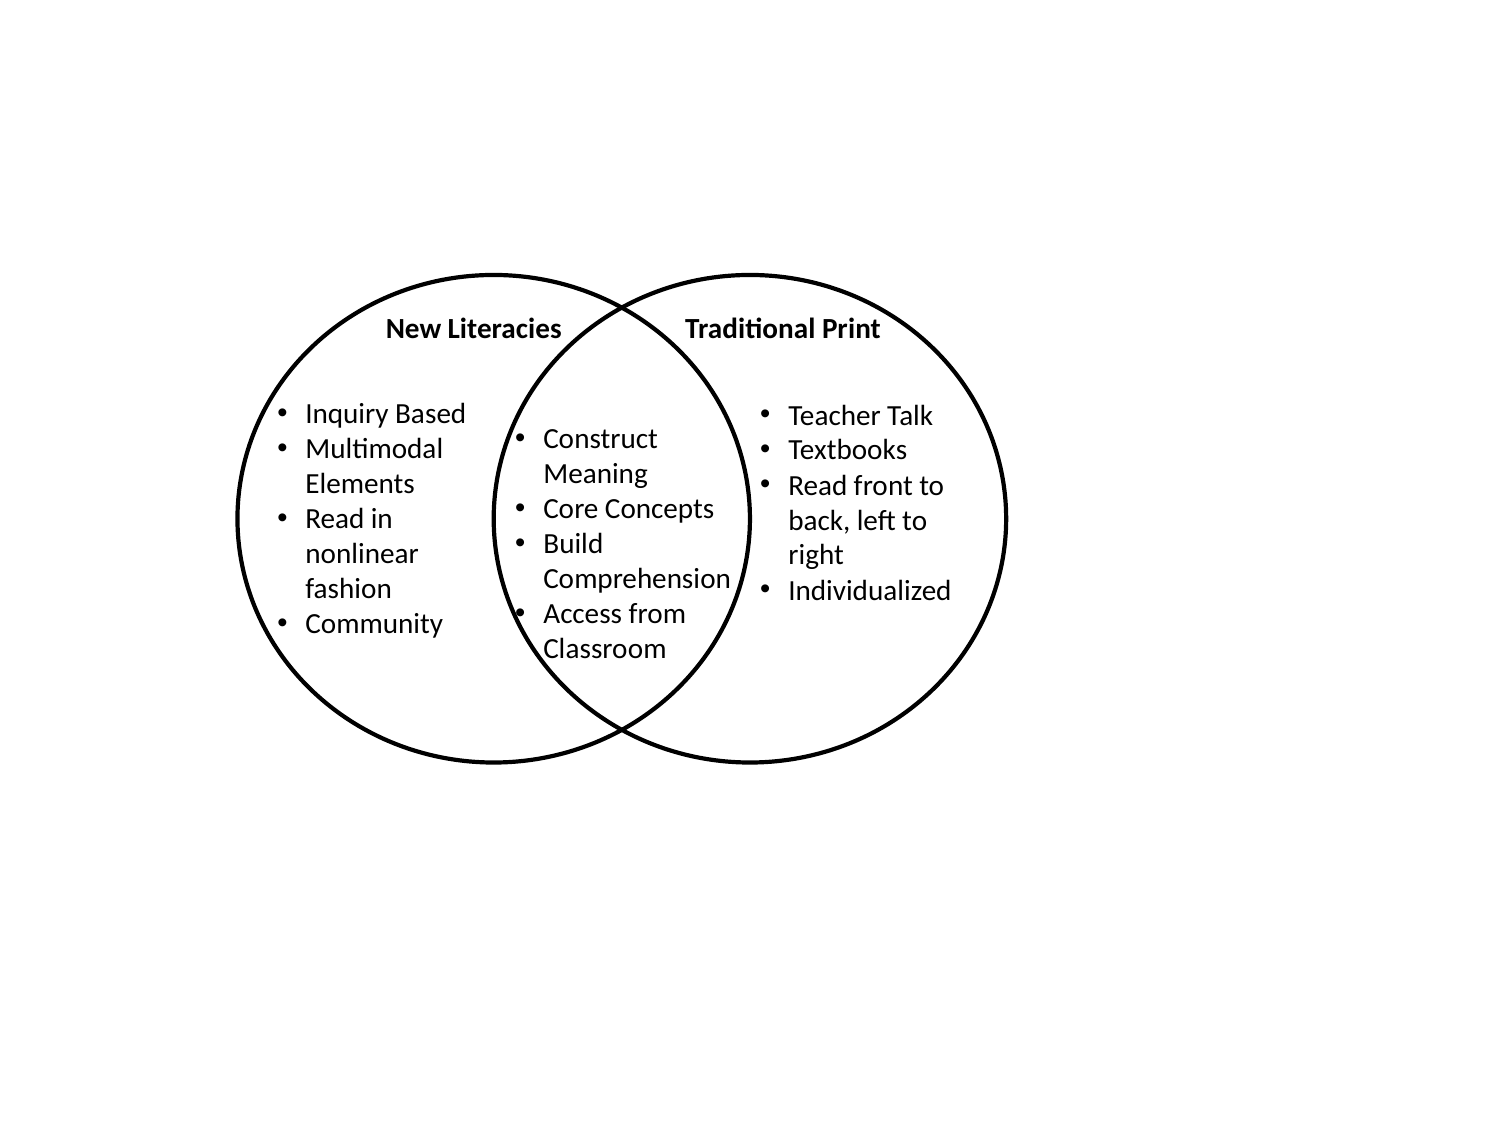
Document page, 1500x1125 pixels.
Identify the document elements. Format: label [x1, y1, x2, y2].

text_box [237, 274, 1007, 763]
